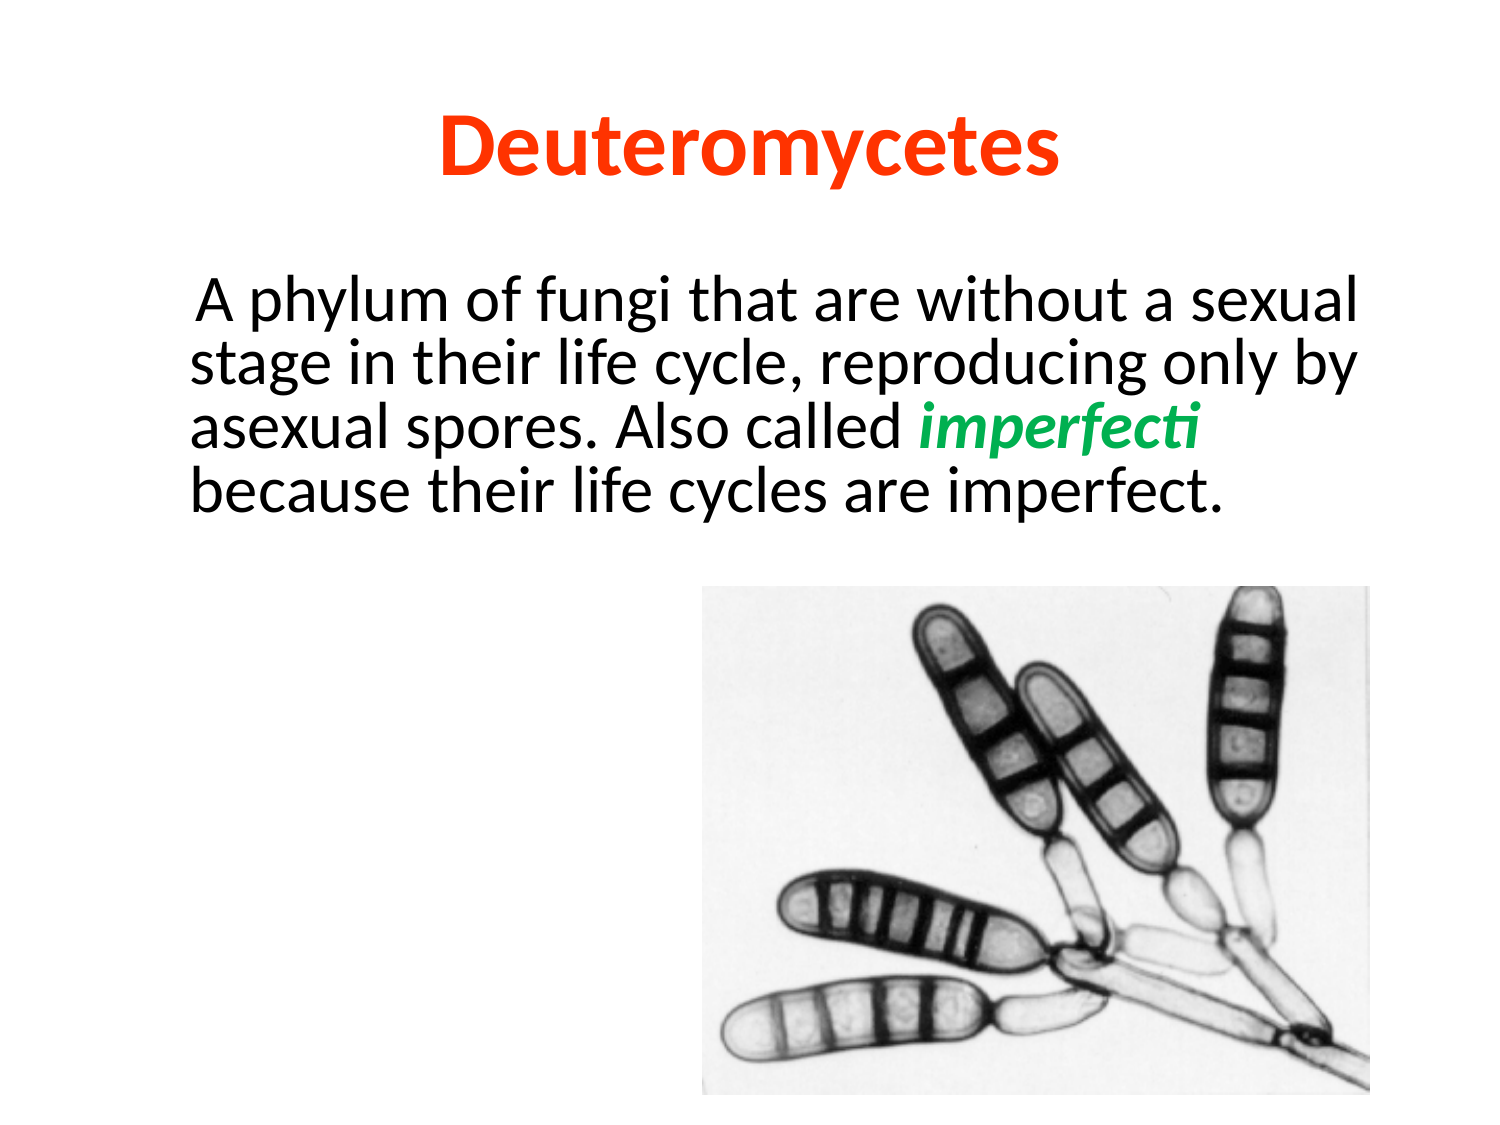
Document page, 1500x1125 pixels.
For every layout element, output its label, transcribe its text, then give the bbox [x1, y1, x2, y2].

title Deuteromycetes [75, 45, 1425, 233]
picture [702, 585, 1370, 1095]
list A phylum of fungi that are without a sexual stage in their life cycle, reproducing only by asexual spores. Also called imperfecti because their life cycles are imperfect. [75, 262, 1425, 1005]
